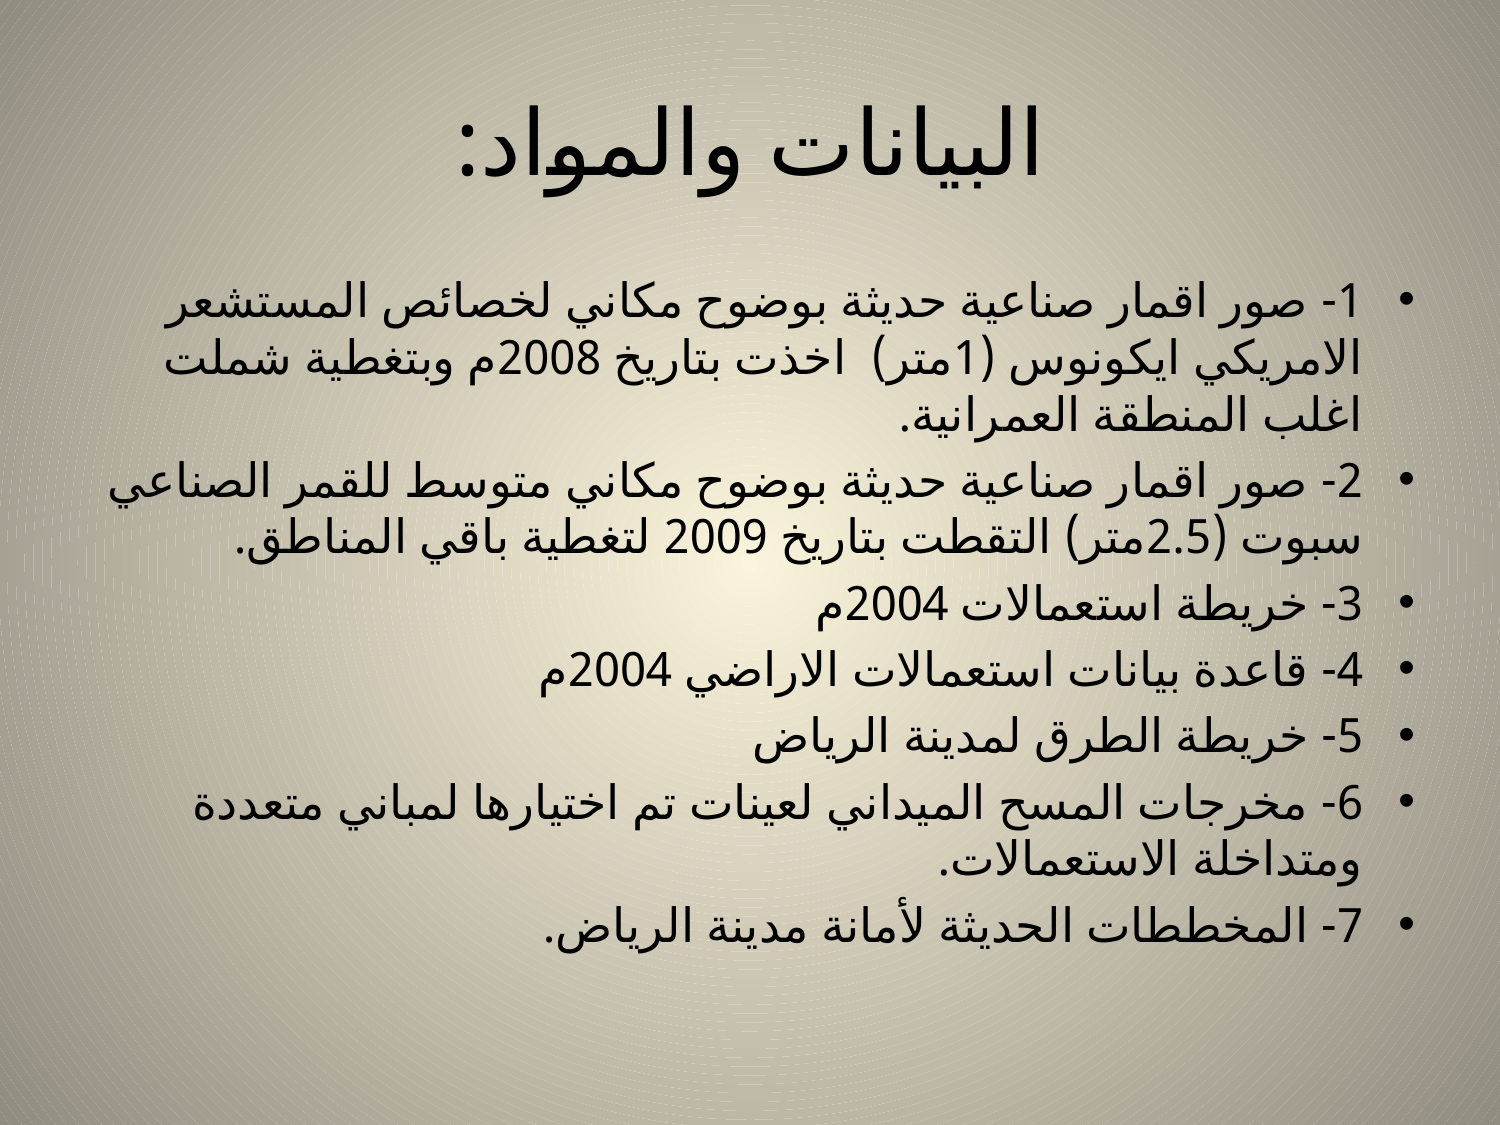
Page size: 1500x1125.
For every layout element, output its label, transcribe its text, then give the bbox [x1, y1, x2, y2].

title البيانات والمواد: [75, 45, 1425, 233]
list 1- صور اقمار صناعية حديثة بوضوح مكاني لخصائص المستشعر الامريكي ايكونوس (1متر) اخذت بتاريخ 2008م وبتغطية شملت اغلب المنطقة العمرانية. 2- صور اقمار صناعية حديثة بوضوح مكاني متوسط للقمر الصناعي سبوت (2.5متر) التقطت بتاريخ 2009 لتغطية باقي المناطق. 3- خريطة استعمالات 2004م 4- قاعدة بيانات استعمالات الاراضي 2004م 5- خريطة الطرق لمدينة الرياض 6- مخرجات المسح الميداني لعينات تم اختيارها لمباني متعددة ومتداخلة الاستعمالات. 7- المخططات الحديثة لأمانة مدينة الرياض. [75, 262, 1425, 1005]
